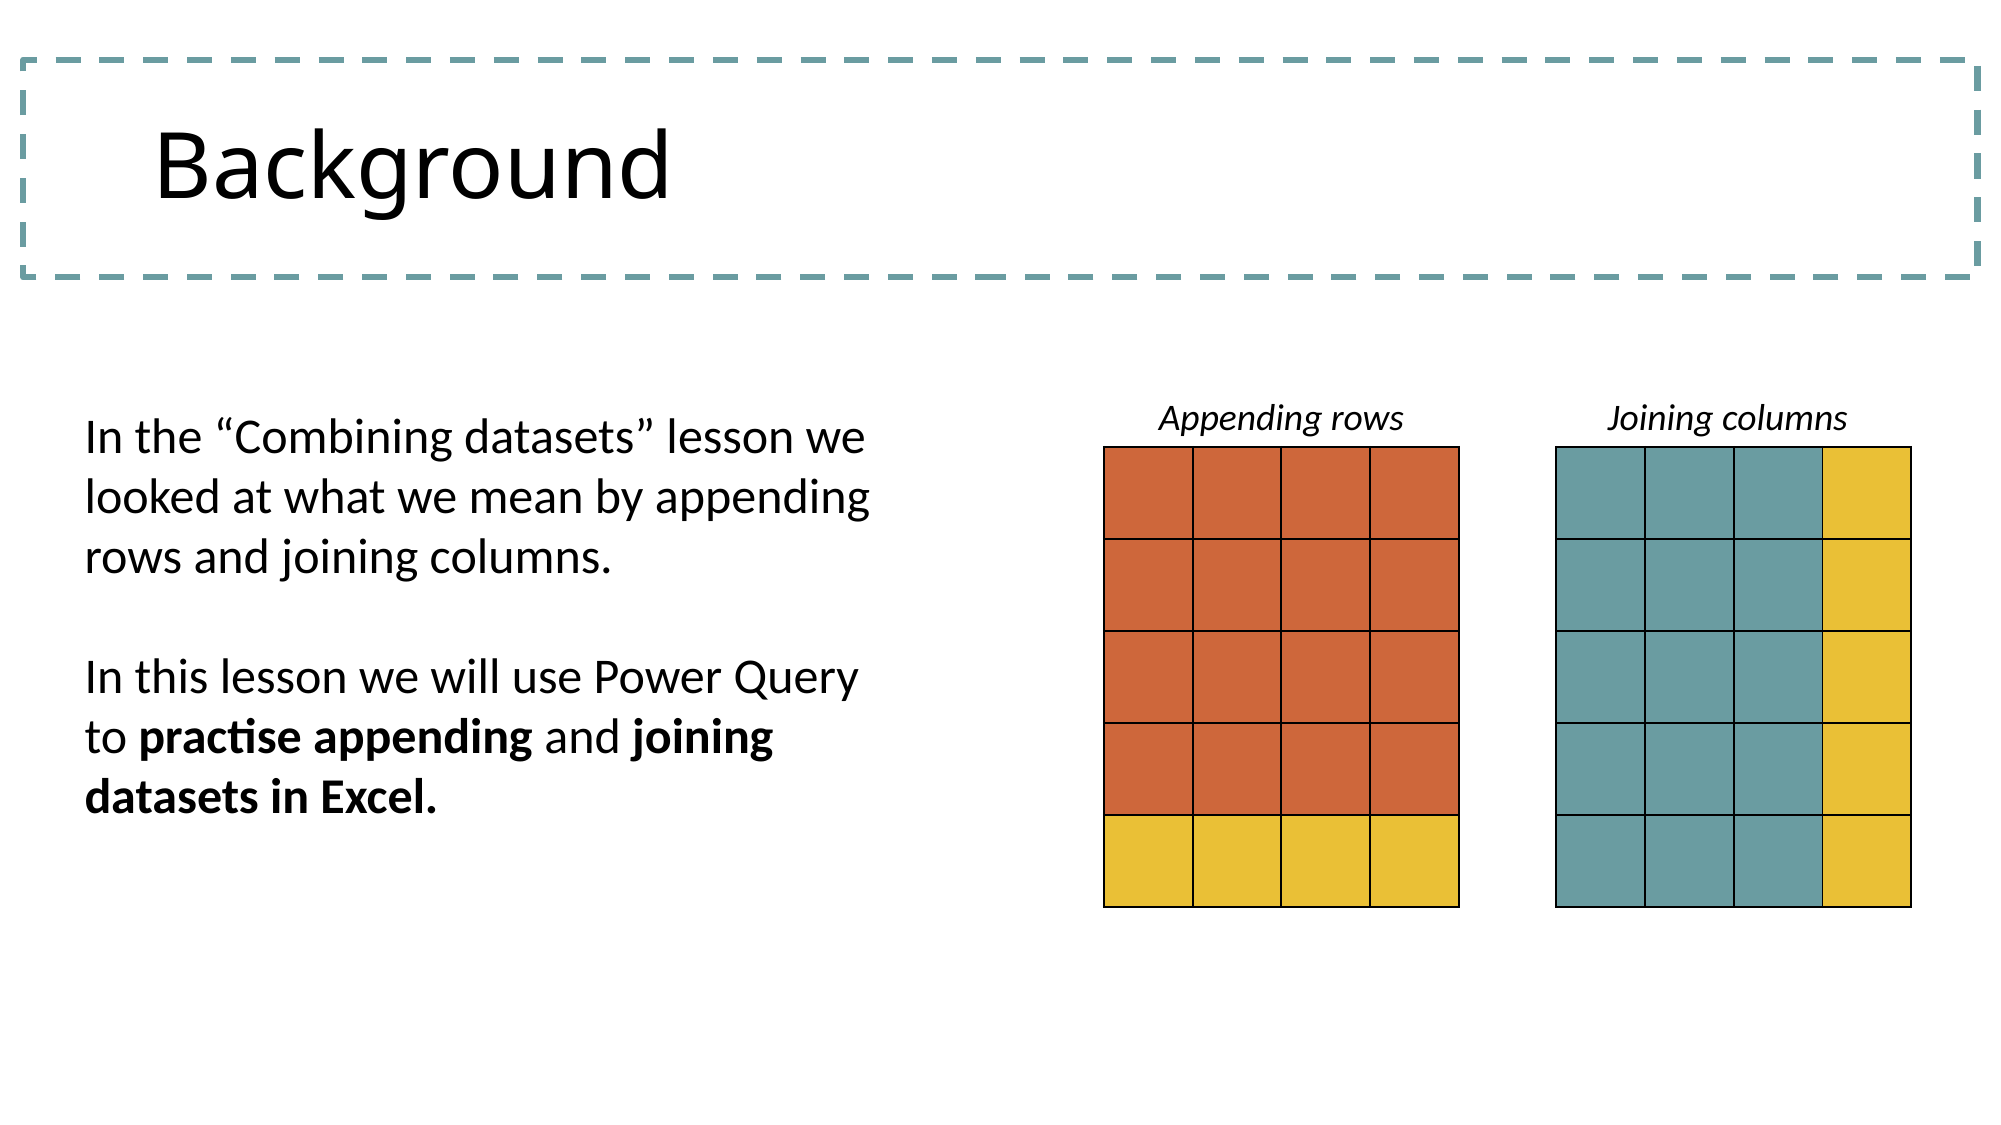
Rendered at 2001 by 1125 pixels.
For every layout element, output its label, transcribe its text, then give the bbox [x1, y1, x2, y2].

table_cell [1105, 540, 1192, 630]
table_header [1194, 448, 1280, 538]
text_box In the “Combining datasets” lesson we looked at what we mean by appending rows and joining columns. In this lesson we will use Power Query to practise appending and joining datasets in Excel. [69, 396, 897, 952]
table_cell [1646, 540, 1733, 630]
table_cell [1823, 540, 1910, 630]
table_cell [1282, 724, 1369, 814]
title Background [137, 59, 1863, 278]
table_header [1735, 448, 1822, 538]
table_header [1371, 448, 1458, 538]
table_cell [1282, 816, 1369, 906]
table_cell [1735, 724, 1822, 814]
table_cell [1371, 724, 1458, 814]
table_cell [1194, 540, 1280, 630]
table_cell [1823, 632, 1910, 722]
table_cell [1105, 816, 1192, 906]
table_cell [1823, 724, 1910, 814]
table_header [1282, 448, 1369, 538]
table_cell [1282, 632, 1369, 722]
table_cell [1371, 632, 1458, 722]
table_cell [1646, 632, 1733, 722]
table_cell [1194, 816, 1280, 906]
table_cell [1646, 816, 1733, 906]
table_cell [1557, 632, 1644, 722]
table_header [1105, 448, 1192, 538]
table_cell [1194, 724, 1280, 814]
table_cell [1735, 632, 1822, 722]
table_header [1646, 448, 1733, 538]
table_cell [1105, 632, 1192, 722]
table_cell [1557, 816, 1644, 906]
text_box Joining columns [1556, 385, 1900, 446]
table_cell [1282, 540, 1369, 630]
table_cell [1371, 816, 1458, 906]
table_cell [1646, 724, 1733, 814]
table_cell [1735, 816, 1822, 906]
table_header [1557, 448, 1644, 538]
table_cell [1105, 724, 1192, 814]
text_box Appending rows [1109, 385, 1453, 446]
table_header [1823, 448, 1910, 538]
table_cell [1194, 632, 1280, 722]
table_cell [1823, 816, 1910, 906]
table_cell [1735, 540, 1822, 630]
table_cell [1557, 540, 1644, 630]
table_cell [1371, 540, 1458, 630]
table_cell [1557, 724, 1644, 814]
